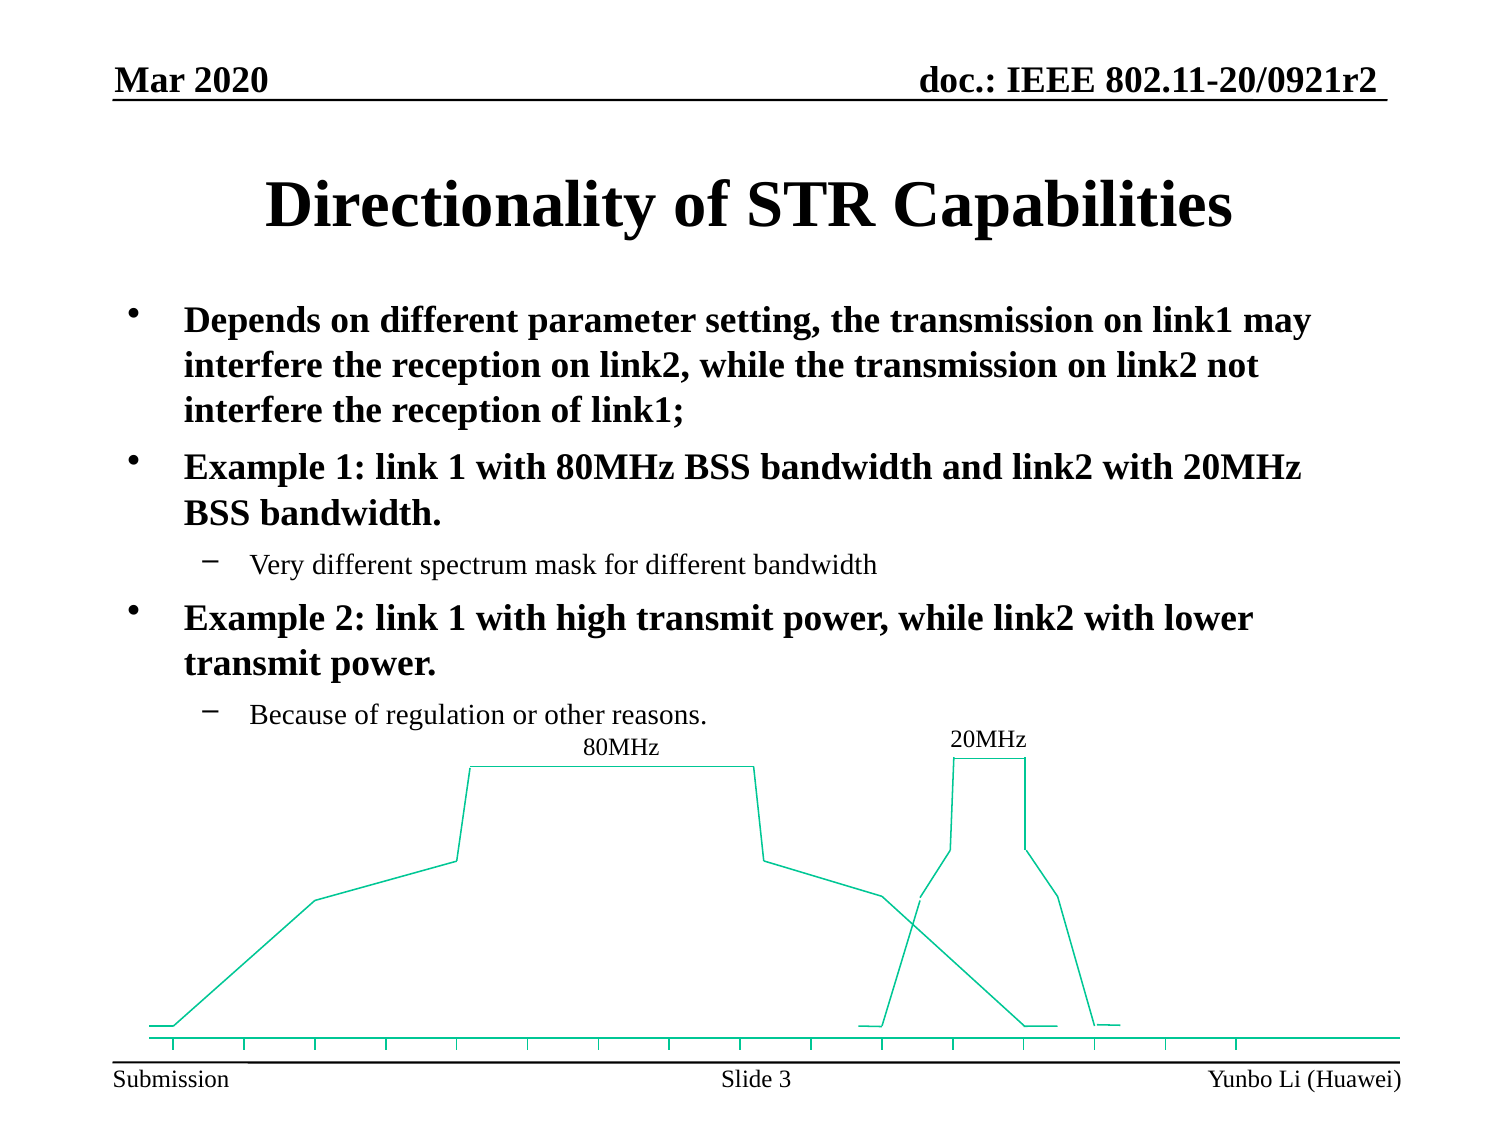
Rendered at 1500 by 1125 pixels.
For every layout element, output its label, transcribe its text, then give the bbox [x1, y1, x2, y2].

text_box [881, 900, 921, 1027]
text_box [172, 900, 316, 1027]
text_box 80MHz [568, 722, 675, 765]
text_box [1026, 850, 1058, 897]
text_box 20MHz [935, 714, 1042, 760]
title Directionality of STR Capabilities [112, 112, 1388, 288]
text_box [1057, 895, 1095, 1027]
footer Yunbo Li (Huawei) [1204, 1061, 1402, 1093]
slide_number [114, 54, 271, 101]
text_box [456, 767, 471, 862]
slide_number Slide 3 [712, 1061, 800, 1093]
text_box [763, 860, 883, 897]
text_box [753, 766, 764, 862]
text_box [926, 896, 1025, 1027]
list Depends on different parameter setting, the transmission on link1 may interfere the reception on link2, while the transmission on link2 not interfere the reception of link1; Example 1: link 1 with 80MHz BSS bandwidth and link2 with 20MHz BSS bandwidth. Very different spectrum mask for different bandwidth Example 2: link 1 with high transmit power, while link2 with lower transmit power. Because of regulation or other reasons. [112, 288, 1388, 1050]
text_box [314, 860, 457, 901]
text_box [949, 756, 955, 851]
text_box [919, 850, 951, 898]
